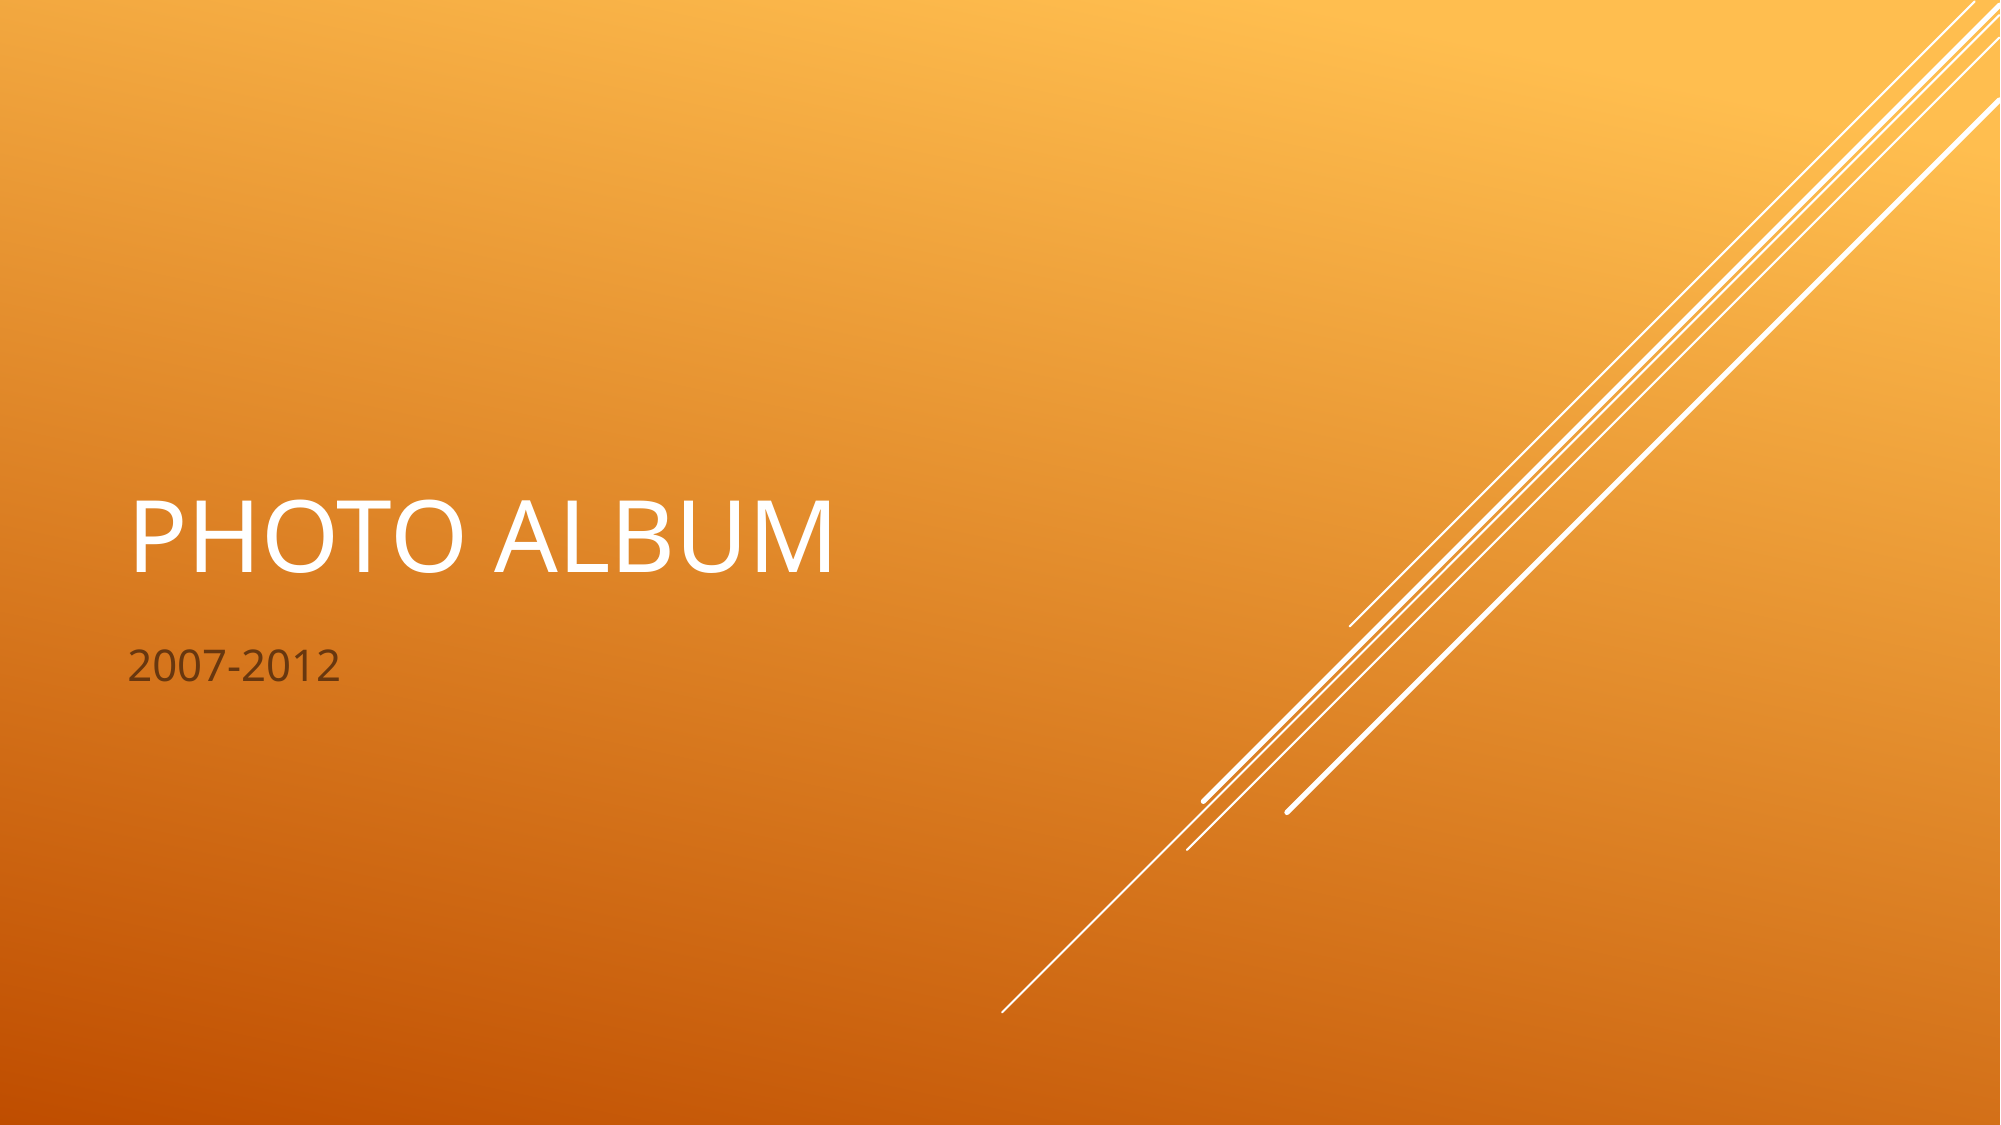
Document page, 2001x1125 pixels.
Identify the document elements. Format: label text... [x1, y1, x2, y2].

subtitle 2007-2012 [112, 630, 1163, 950]
title Photo Album [112, 112, 1425, 600]
